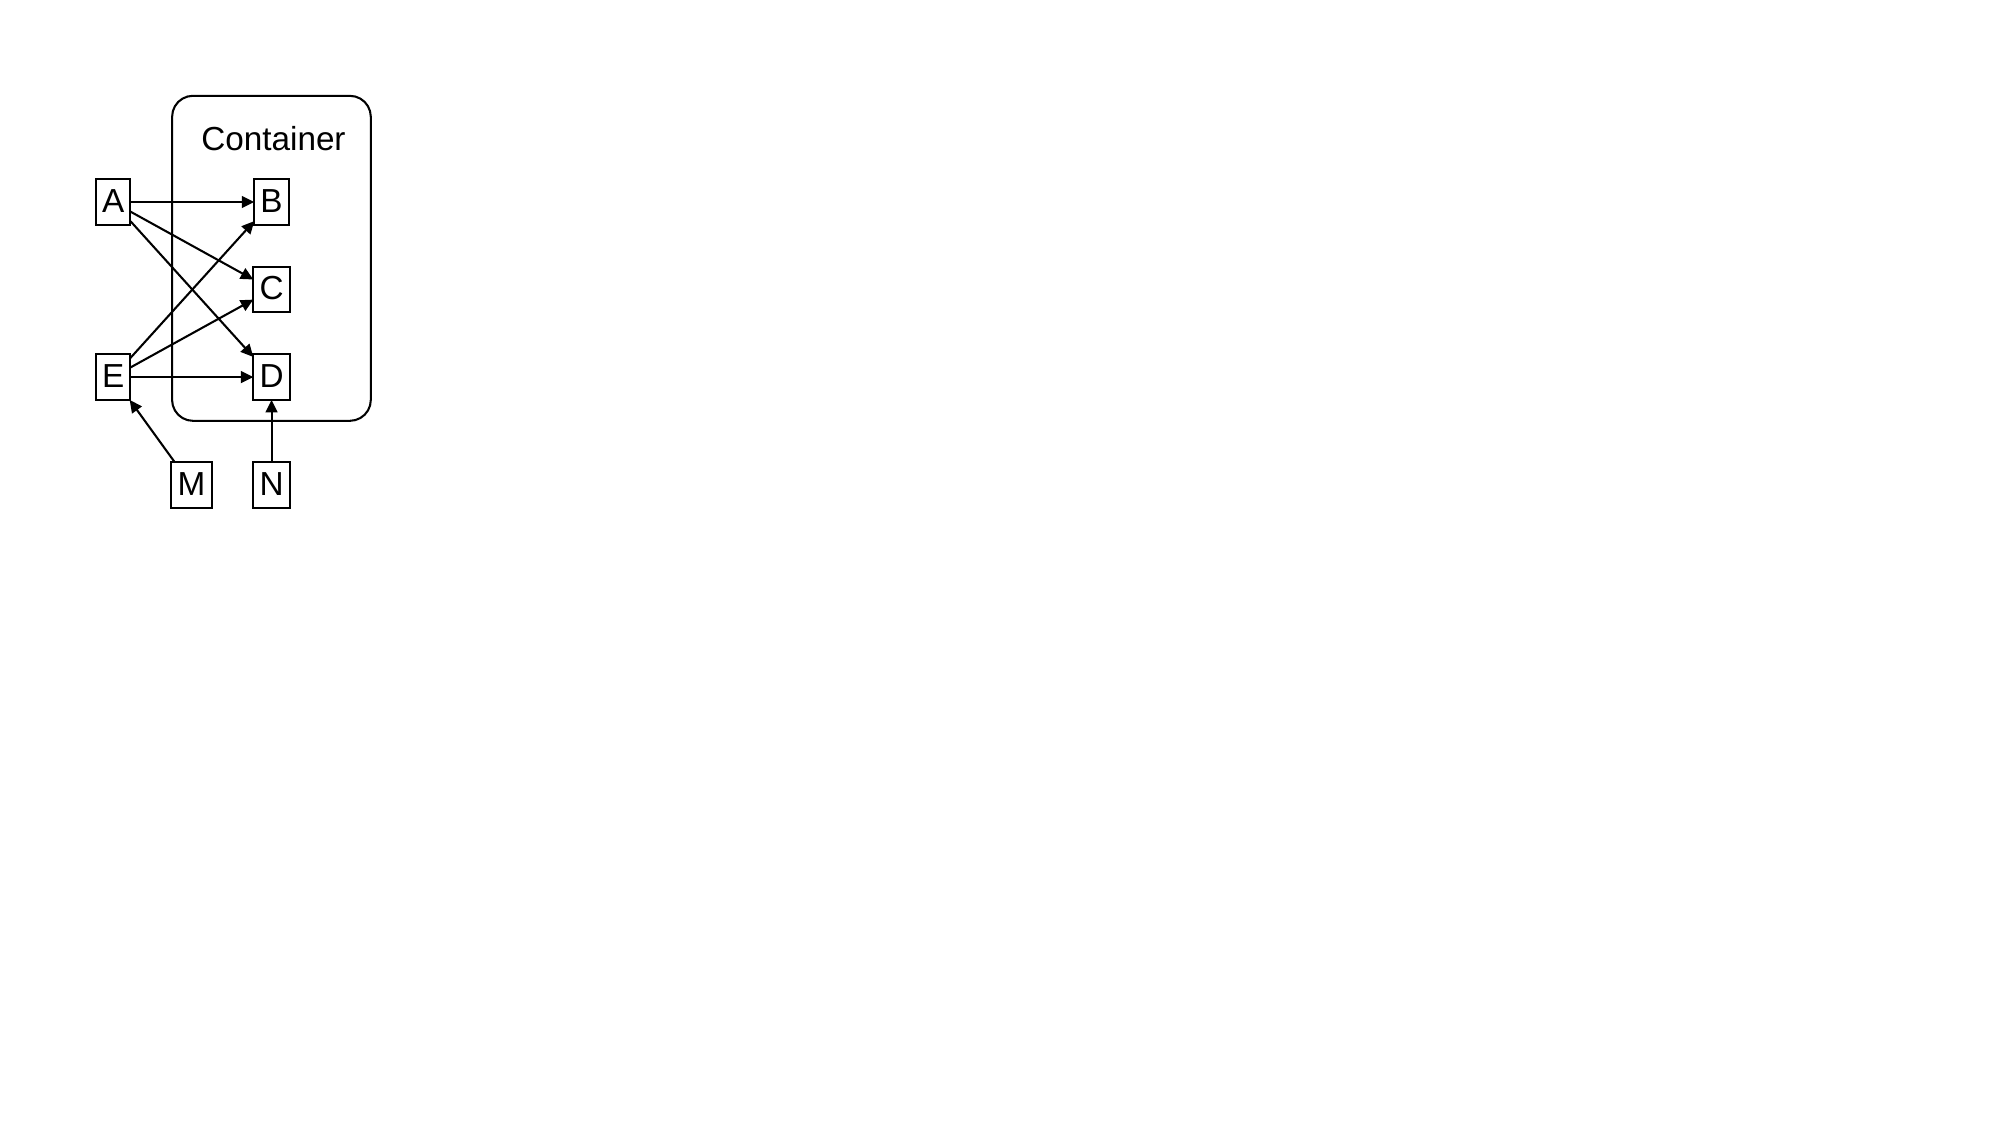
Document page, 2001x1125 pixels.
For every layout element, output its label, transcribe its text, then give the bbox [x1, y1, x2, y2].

text_box [74, 74, 394, 530]
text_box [130, 299, 254, 368]
text_box A [95, 179, 131, 225]
text_box Container [199, 118, 348, 157]
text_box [130, 211, 254, 221]
text_box C [255, 266, 290, 313]
text_box N [253, 462, 290, 509]
text_box M [171, 462, 212, 509]
text_box B [254, 179, 289, 225]
text_box D [253, 354, 290, 400]
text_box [129, 399, 175, 463]
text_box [130, 221, 255, 358]
text_box E [95, 354, 131, 400]
text_box [171, 95, 372, 422]
